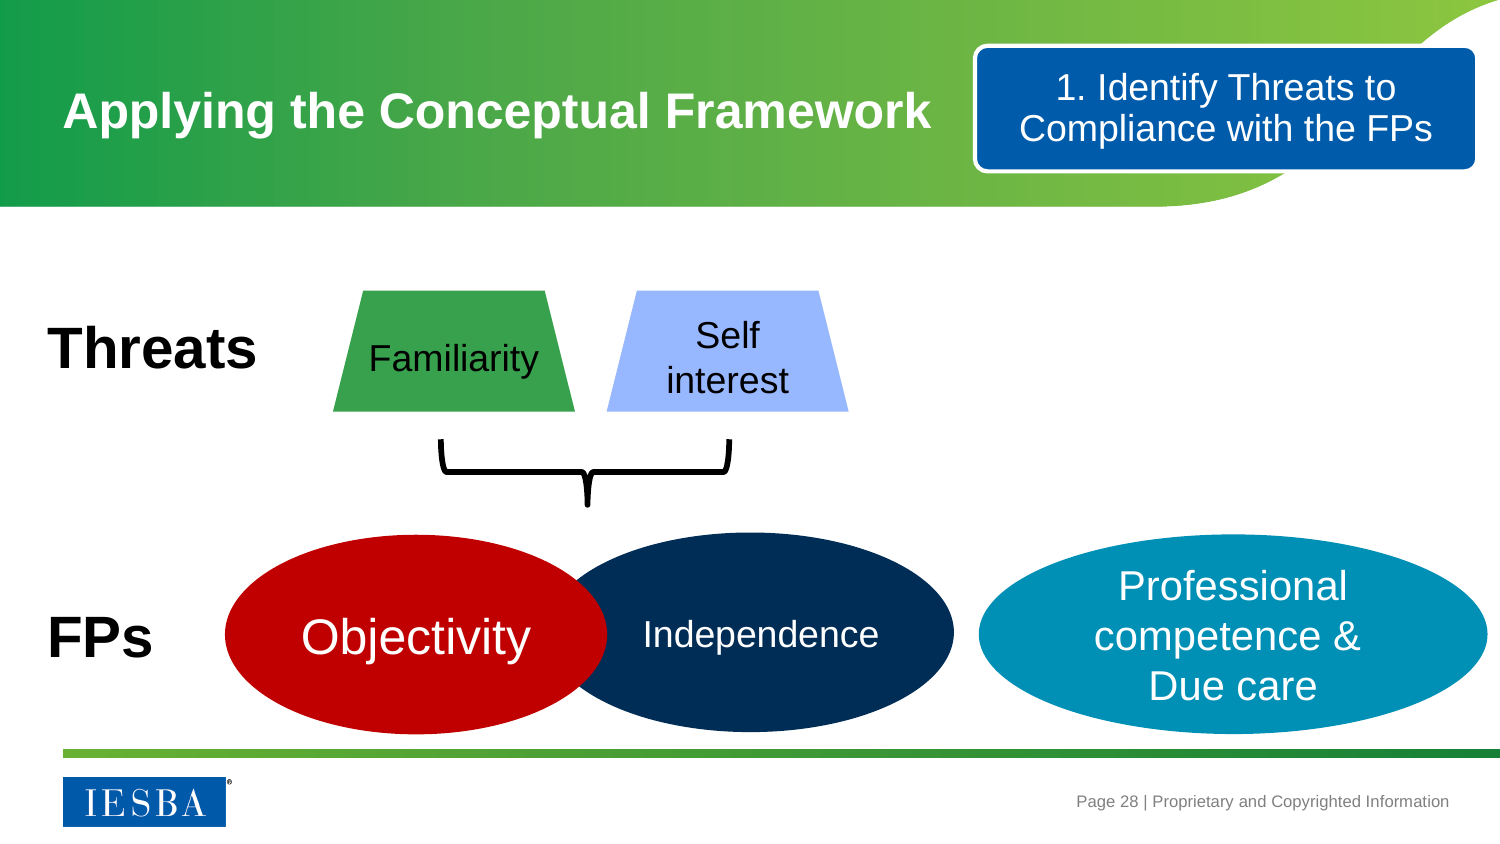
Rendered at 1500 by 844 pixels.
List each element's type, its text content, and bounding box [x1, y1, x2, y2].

picture [63, 777, 232, 827]
title Applying the Conceptual Framework [62, 75, 972, 142]
text_box Familiarity [332, 290, 575, 412]
text_box Independence [577, 532, 954, 733]
text_box Threats [32, 303, 274, 388]
text_box [440, 439, 730, 505]
picture [0, 0, 1500, 207]
text_box Self interest [606, 290, 849, 412]
text_box 1. Identify Threats to Compliance with the FPs [972, 43, 1480, 174]
text_box Professional competence & Due care [978, 534, 1488, 735]
text_box Objectivity [224, 534, 608, 735]
text_box FPs [32, 591, 169, 676]
